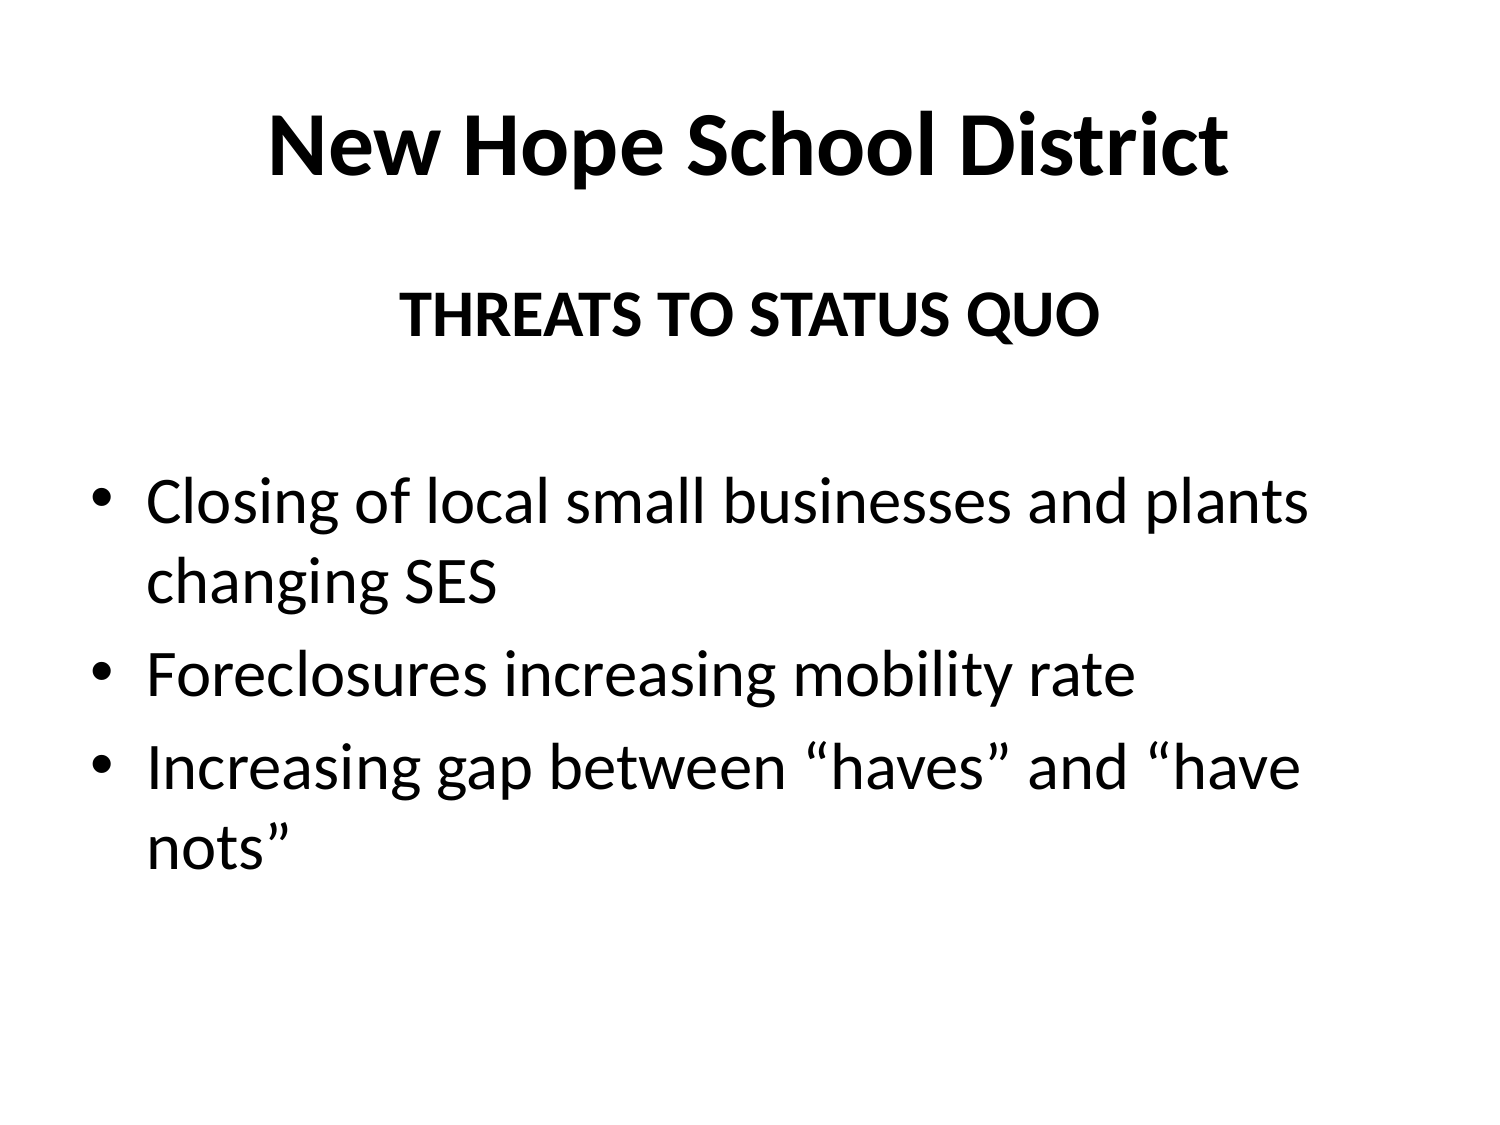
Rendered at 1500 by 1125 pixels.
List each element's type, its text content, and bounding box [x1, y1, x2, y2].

list THREATS TO STATUS QUO Closing of local small businesses and plants changing SES Foreclosures increasing mobility rate Increasing gap between “haves” and “have nots” [75, 262, 1425, 1005]
title New Hope School District [75, 45, 1425, 233]
